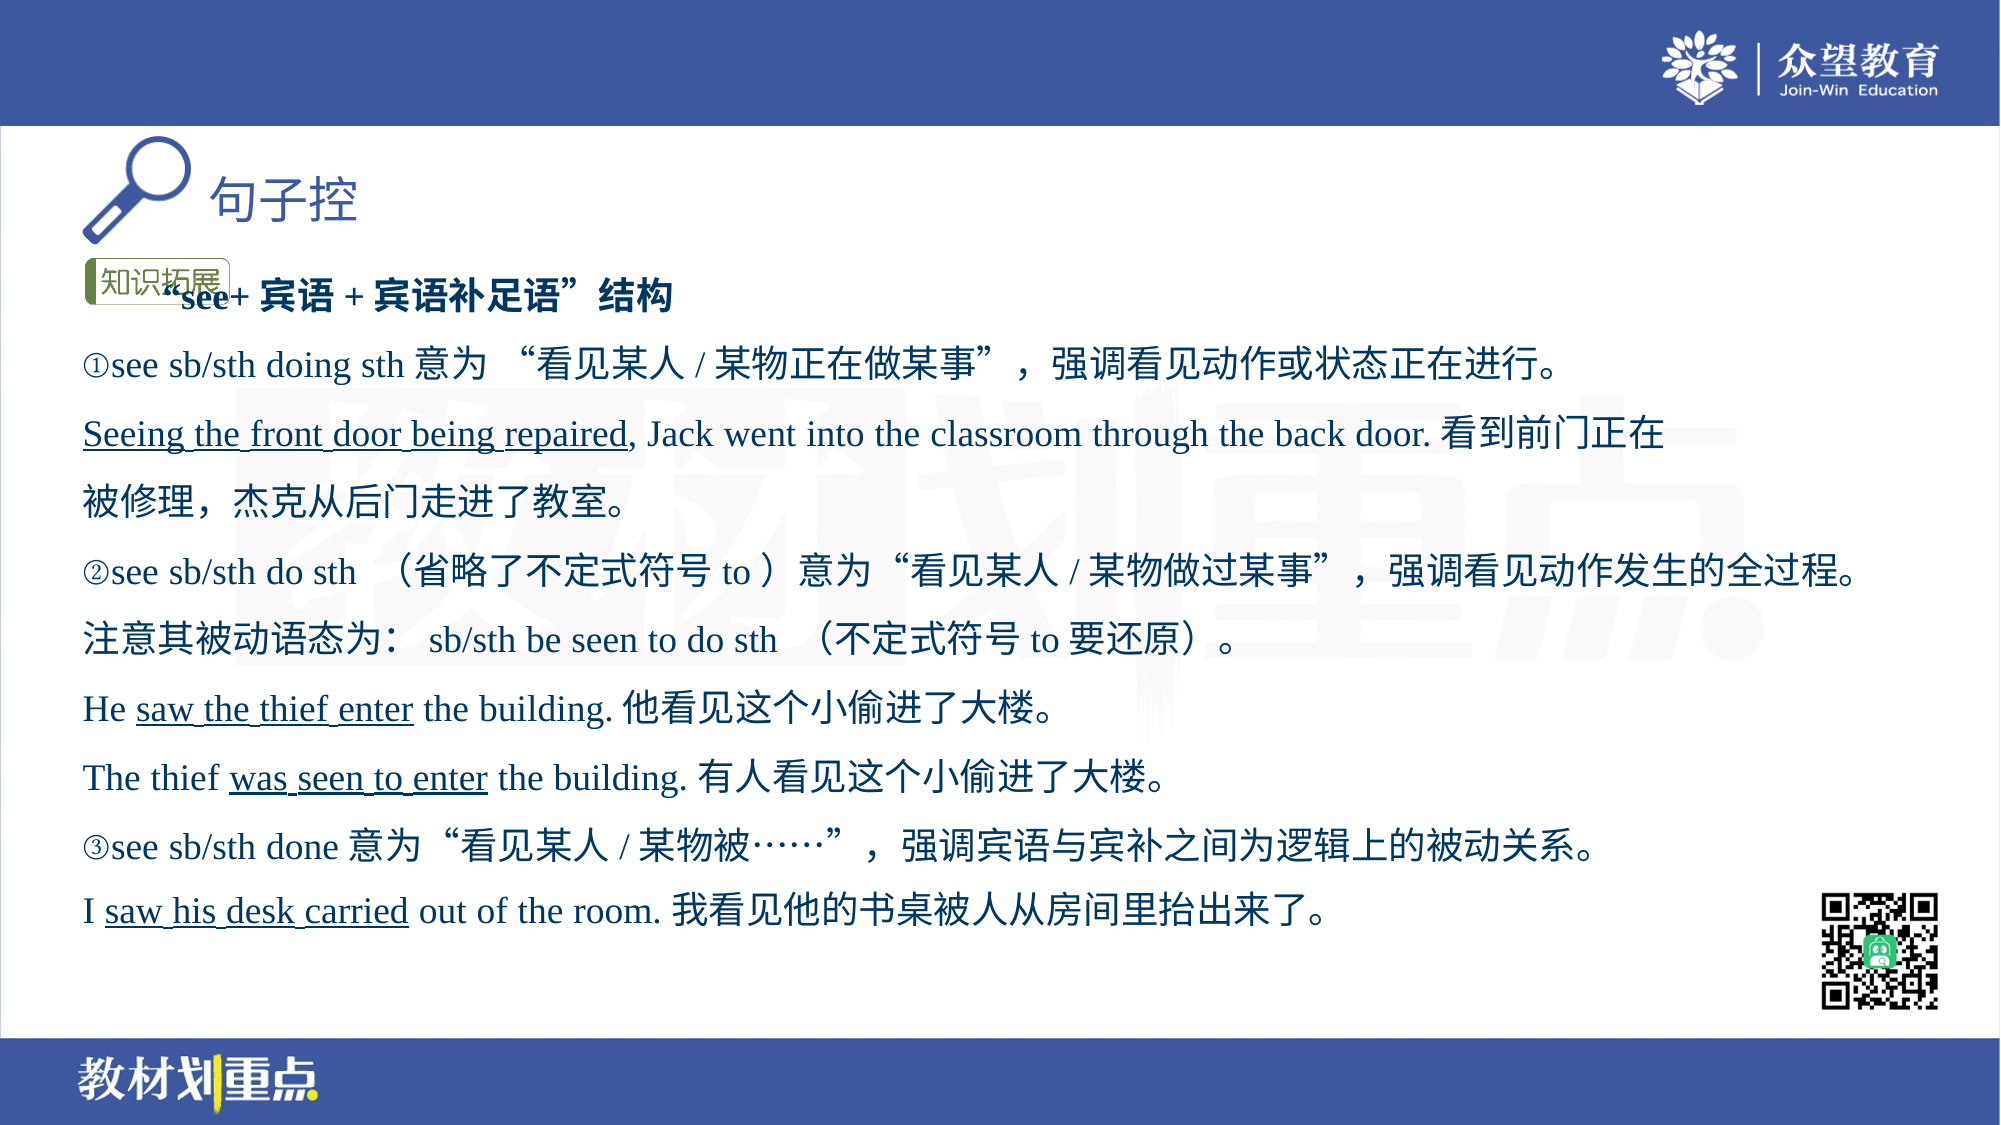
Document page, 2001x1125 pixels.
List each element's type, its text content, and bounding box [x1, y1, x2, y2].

picture [0, 0, 2000, 1125]
text_box “see+宾语+宾语补足语”结构 ①see sb/sth doing sth意为 “看见某人/某物正在做某事”，强调看见动作或状态正在进行。 Seeing the front door being repaired, Jack went into the classroom through the back door.看到前门正在 被修理，杰克从后门走进了教室。 ②see sb/sth do sth （省略了不定式符号to）意为“看见某人/某物做过某事”，强调看见动作发生的全过程。 注意其被动语态为：sb/sth be seen to do sth （不定式符号to要还原）。 He saw the thief enter the building.他看见这个小偷进了大楼。 The thief was seen to enter the building.有人看见这个小偷进了大楼。 ③see sb/sth done意为“看见某人/某物被……”，强调宾语与宾补之间为逻辑上的被动关系。 I saw his desk carried out of the room.我看见他的书桌被人从房间里抬出来了。 [82, 248, 1817, 925]
